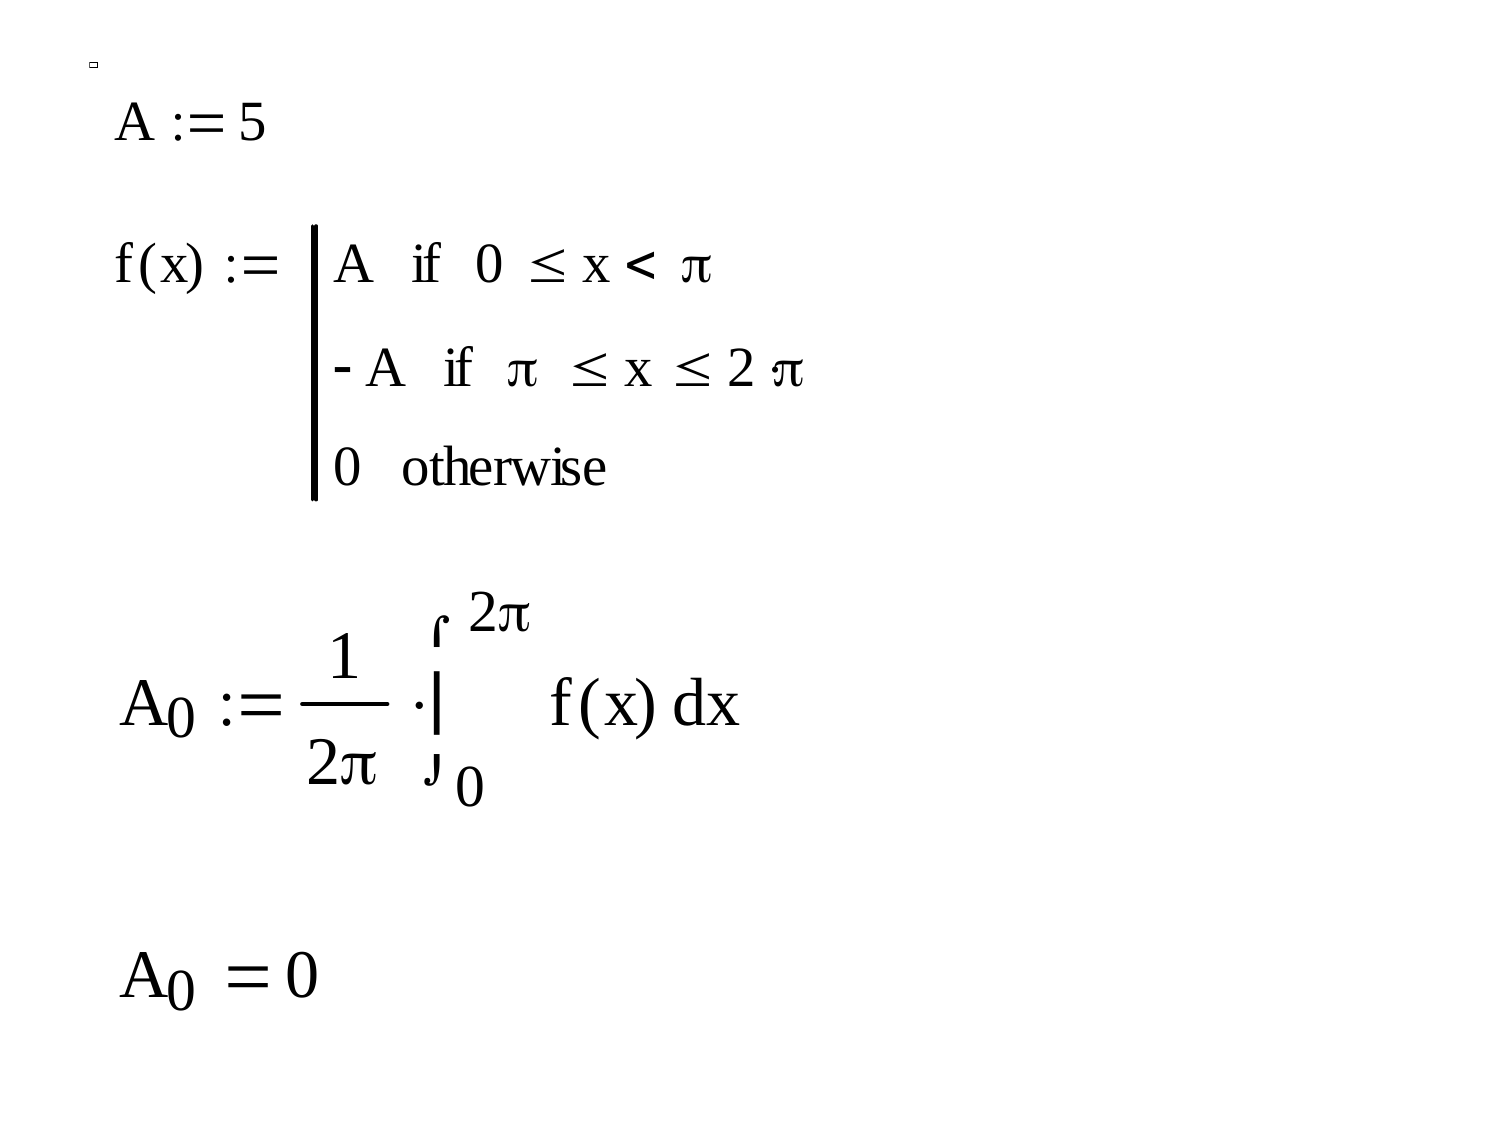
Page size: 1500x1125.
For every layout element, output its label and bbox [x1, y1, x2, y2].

text_box [89, 541, 767, 1032]
text_box [89, 62, 817, 504]
